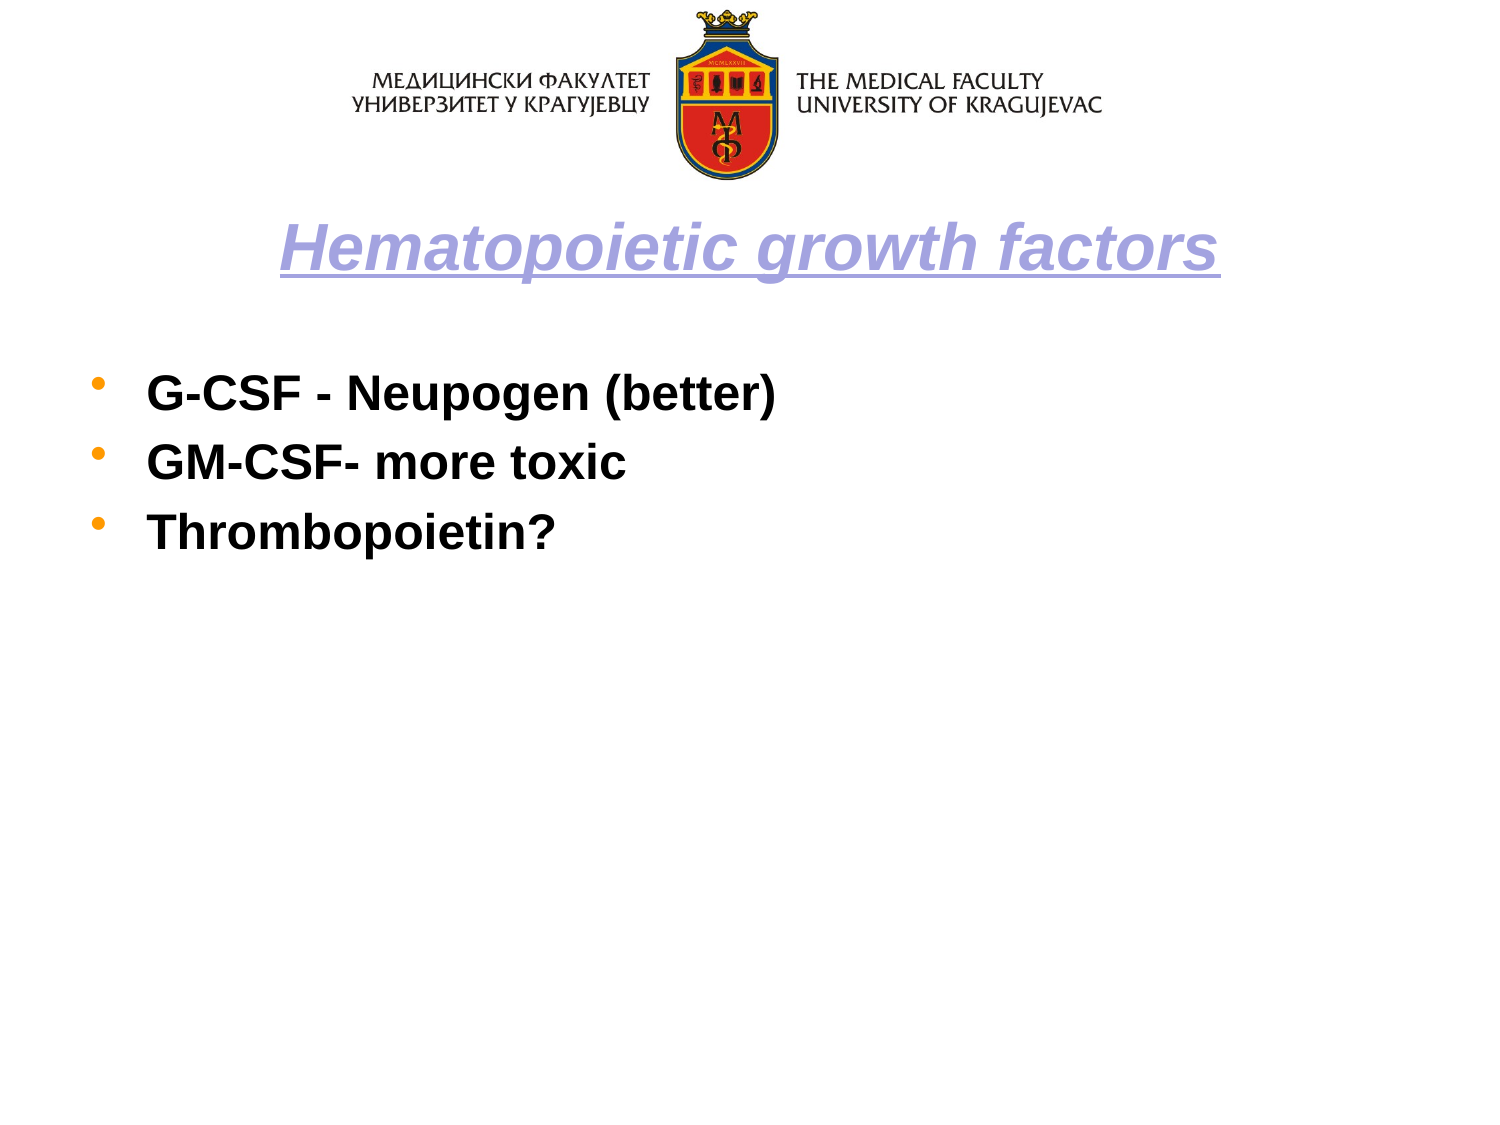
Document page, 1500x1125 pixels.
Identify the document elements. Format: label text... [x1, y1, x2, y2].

title Hematopoietic growth factors [75, 174, 1425, 262]
picture [328, 0, 1125, 174]
list G-CSF - Neupogen (better) GM-CSF- more toxic Thrombopoietin? [75, 262, 1425, 1059]
